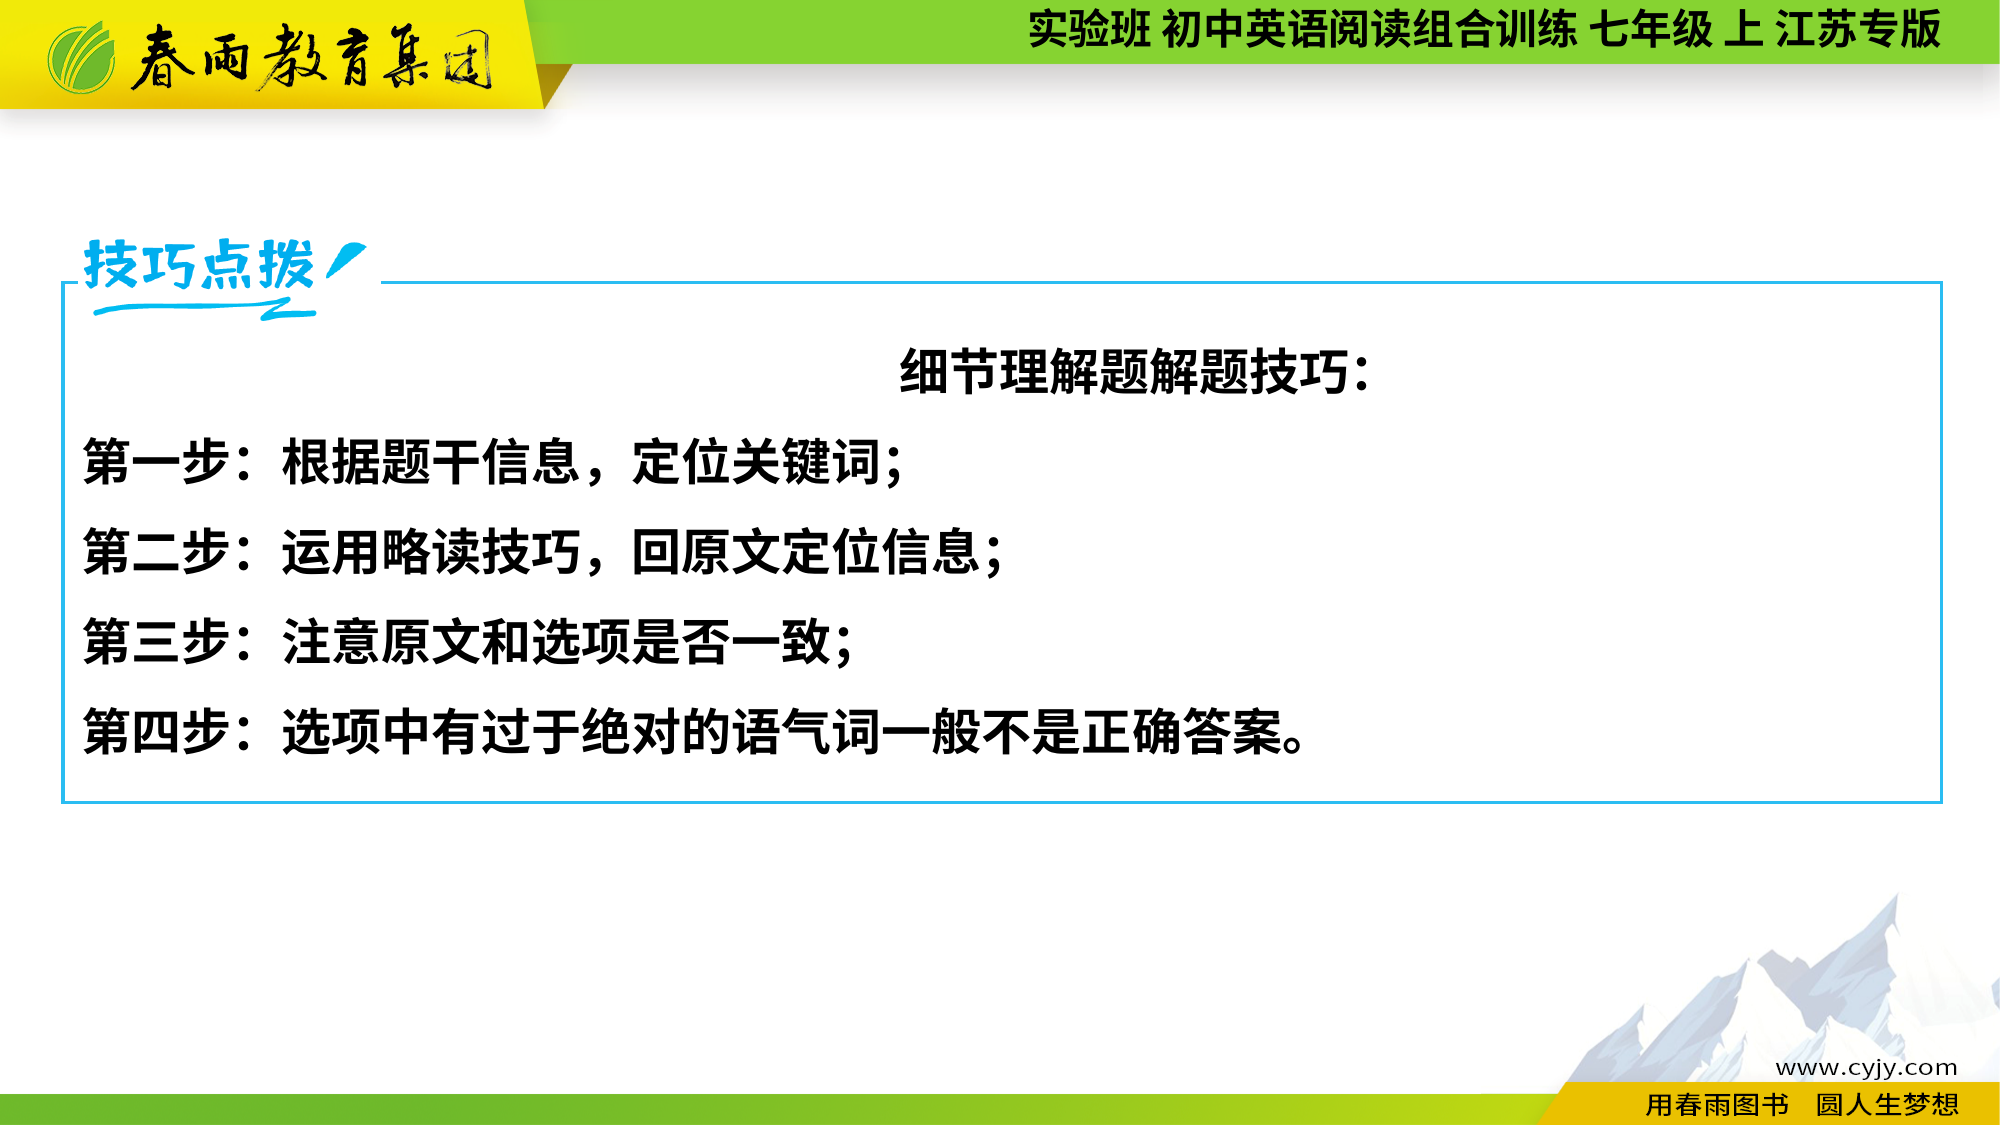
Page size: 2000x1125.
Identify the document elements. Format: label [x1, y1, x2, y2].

picture [0, 0, 2000, 1125]
text_box [63, 282, 1942, 803]
